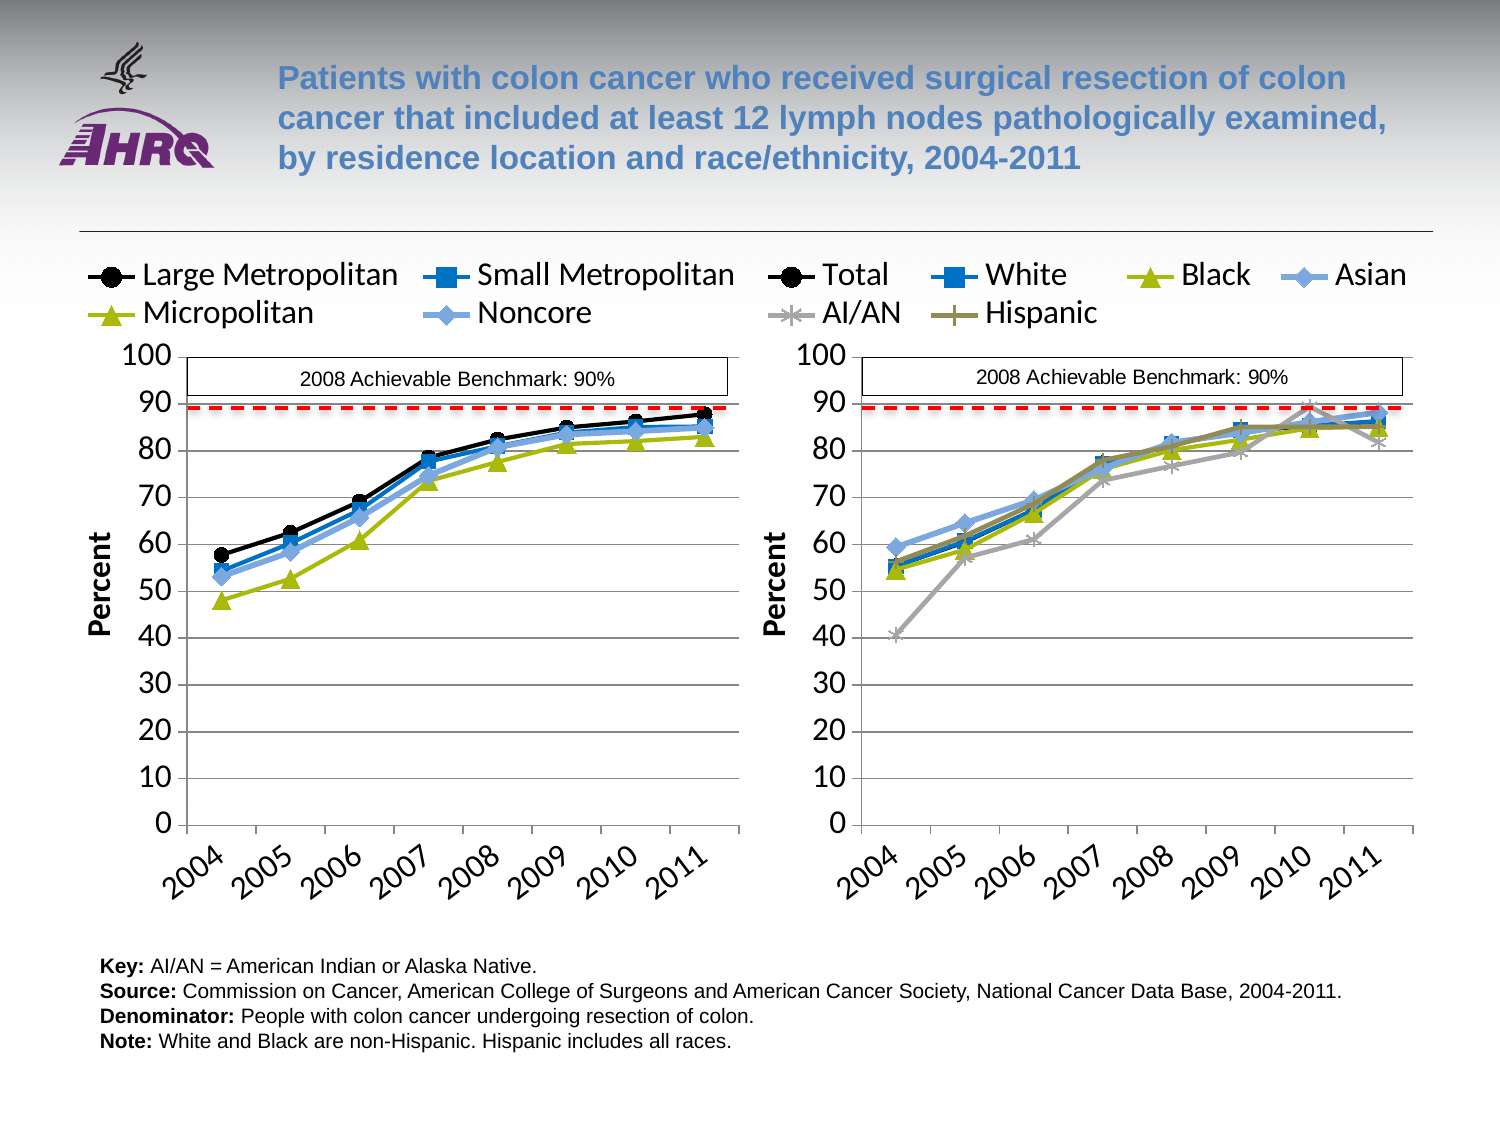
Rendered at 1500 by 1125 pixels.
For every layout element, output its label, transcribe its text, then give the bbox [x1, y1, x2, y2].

picture [0, 0, 1500, 1125]
text_box Key: AI/AN = American Indian or Alaska Native. Source: Commission on Cancer, American College of Surgeons and American Cancer Society, National Cancer Data Base, 2004-2011. Denominator: People with colon cancer undergoing resection of colon. Note: White and Black are non-Hispanic. Hispanic includes all races. [84, 944, 1358, 1060]
title Patients with colon cancer who received surgical resection of colon cancer that included at least 12 lymph nodes pathologically examined, by residence location and race/ethnicity, 2004-2011 [262, 45, 1425, 188]
chart [74, 254, 1426, 931]
